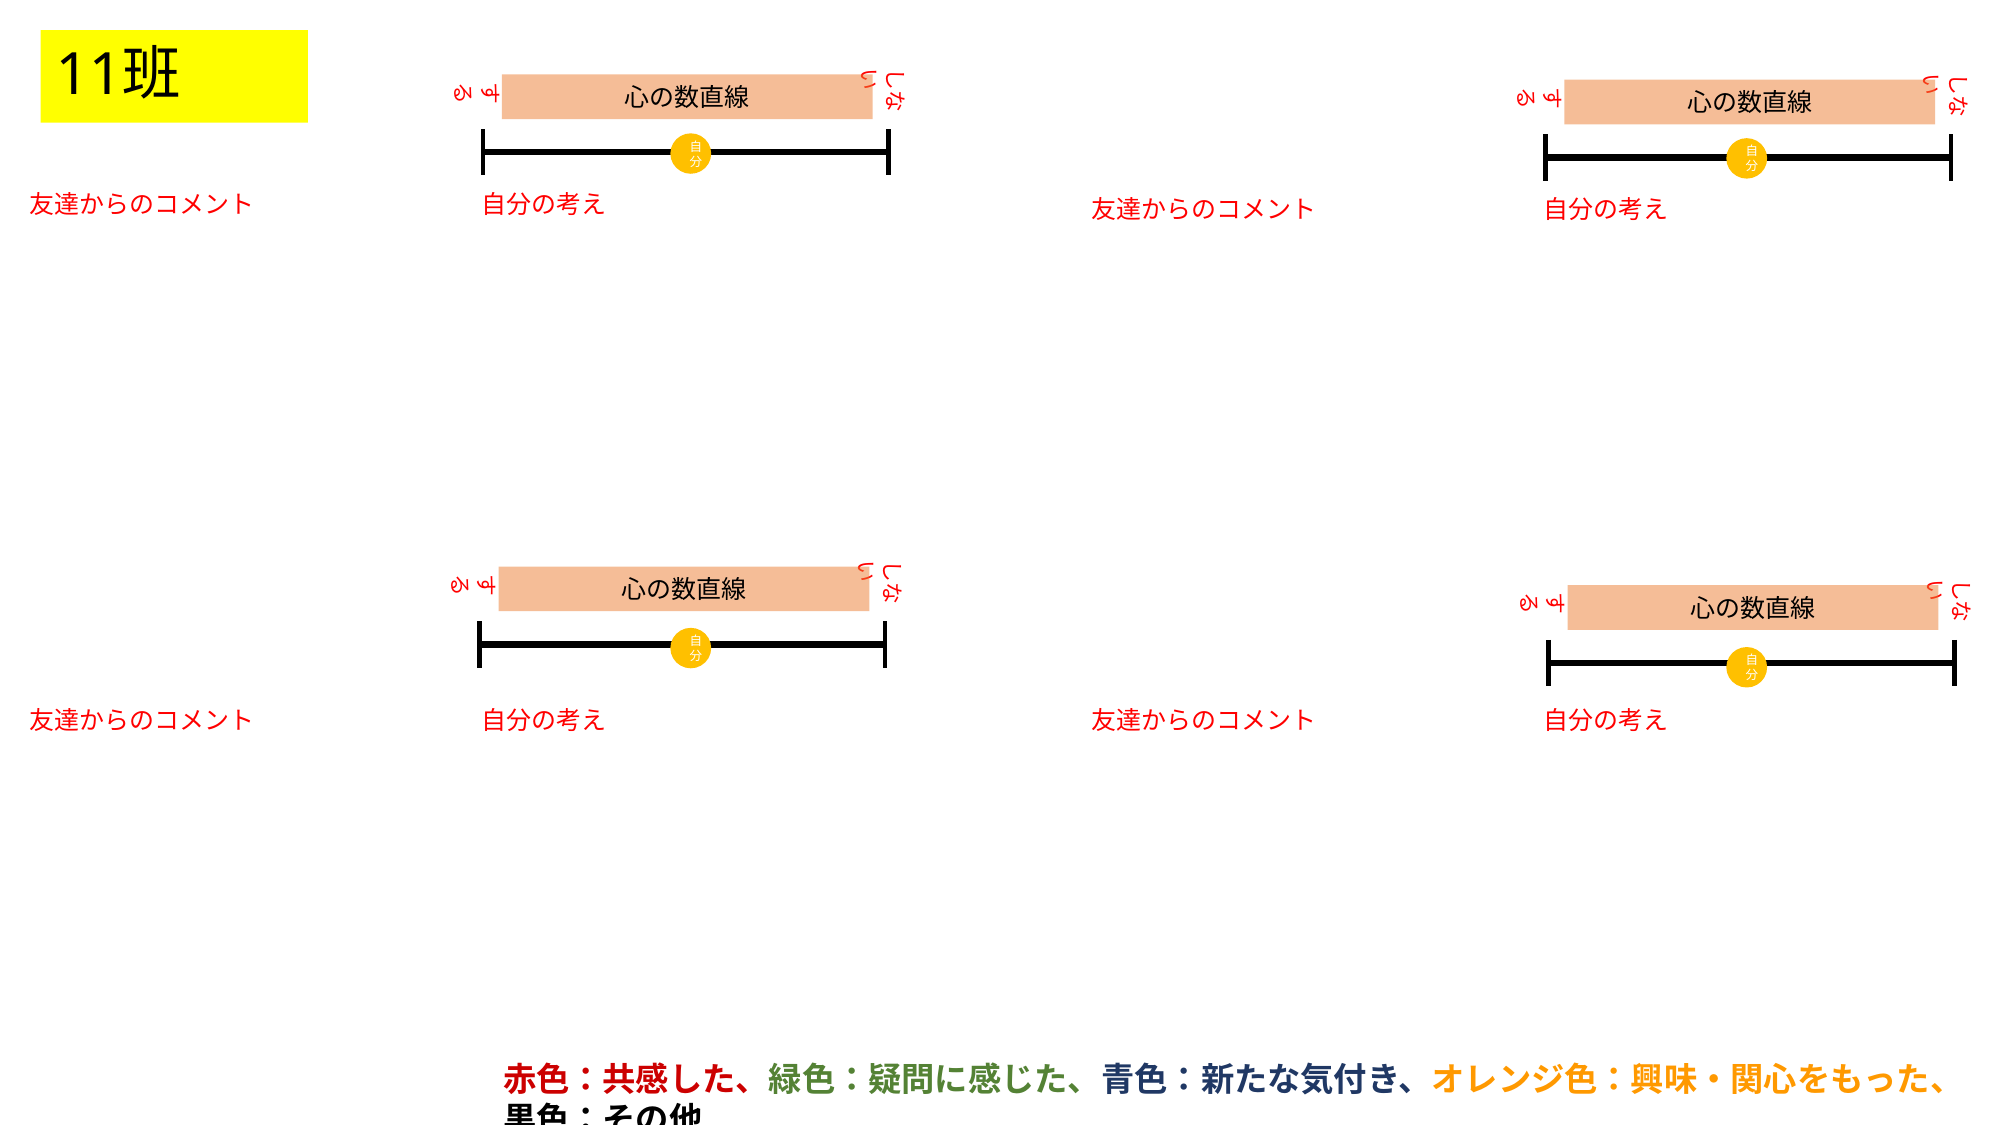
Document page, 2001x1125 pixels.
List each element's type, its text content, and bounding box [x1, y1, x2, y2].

list 11班 [40, 30, 308, 123]
text_box 自分 [670, 627, 712, 669]
text_box 自分 [1726, 647, 1768, 688]
text_box 自分 [670, 133, 712, 174]
text_box 自分 [1726, 138, 1768, 179]
